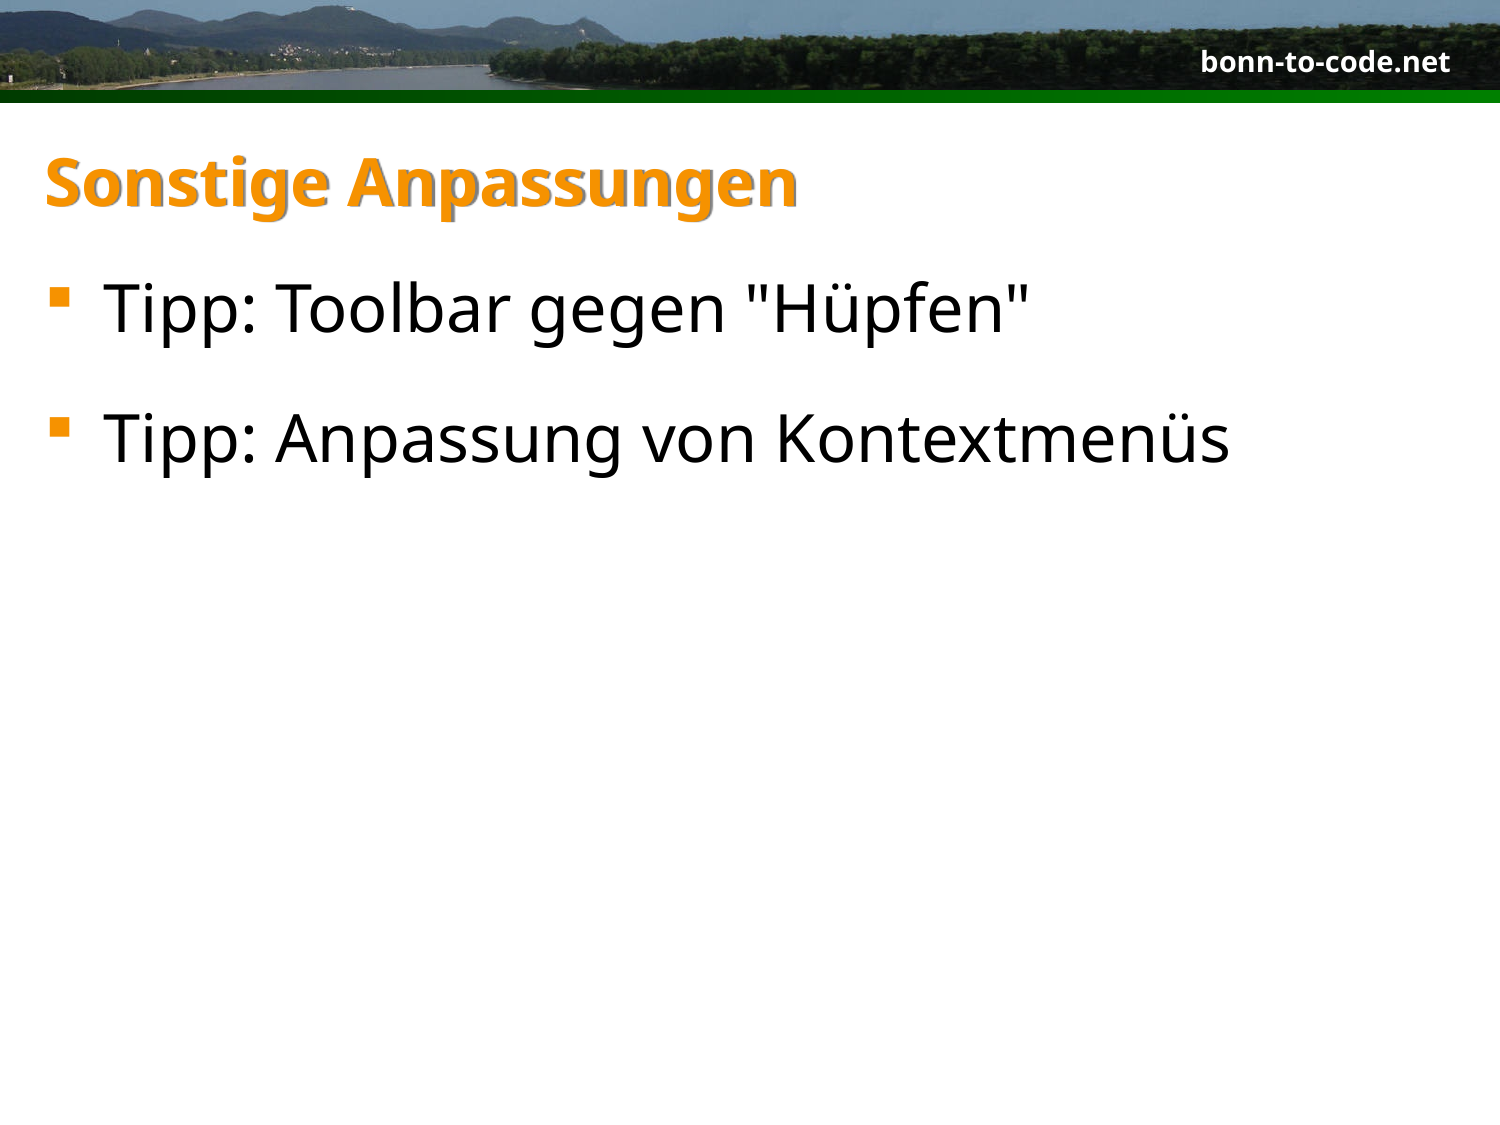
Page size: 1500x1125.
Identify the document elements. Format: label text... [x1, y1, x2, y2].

picture [0, 0, 1500, 90]
title Sonstige Anpassungen [29, 101, 1471, 257]
list Tipp: Toolbar gegen "Hüpfen" Tipp: Anpassung von Kontextmenüs [29, 257, 1471, 1114]
